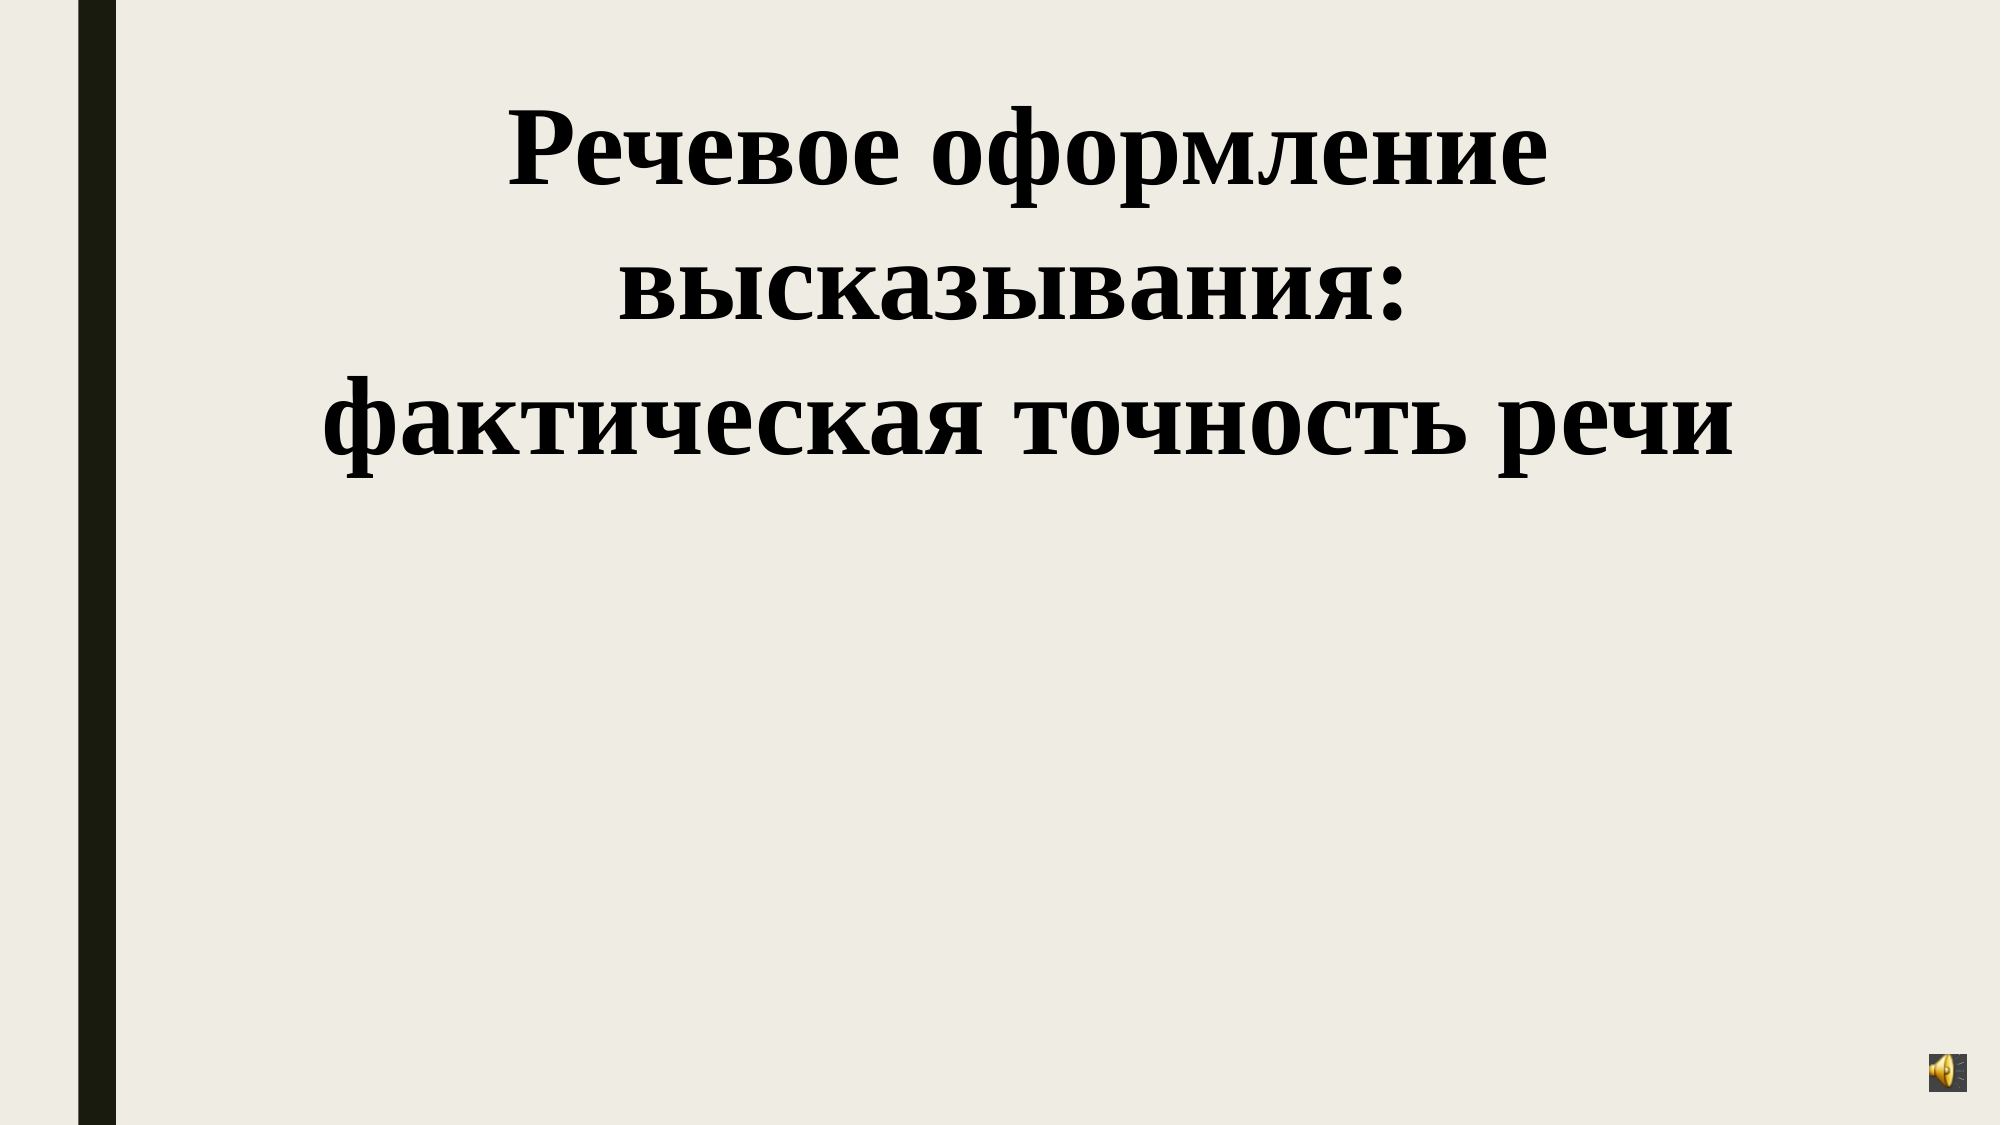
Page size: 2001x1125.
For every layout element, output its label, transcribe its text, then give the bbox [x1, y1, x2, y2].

picture [1927, 1052, 1968, 1093]
text_box Речевое оформление высказывания: фактическая точность речи [265, 64, 1794, 485]
